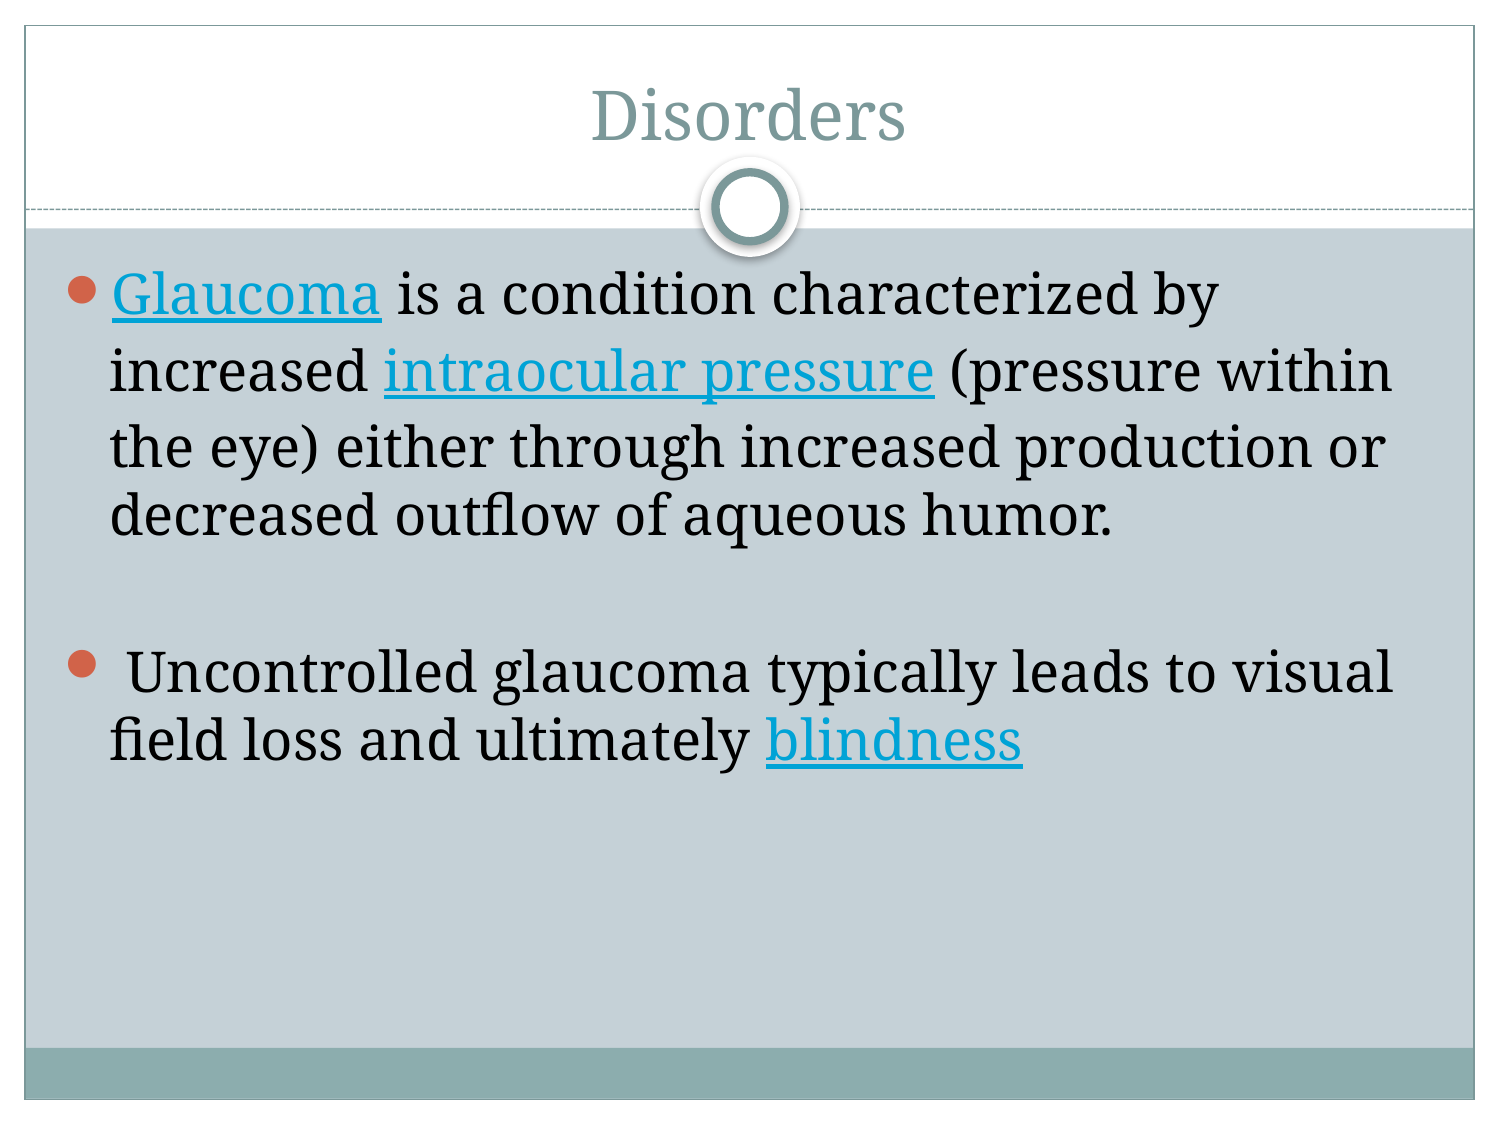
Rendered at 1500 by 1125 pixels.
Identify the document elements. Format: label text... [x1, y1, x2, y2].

title Disorders [49, 37, 1450, 162]
list Glaucoma is a condition characterized by increased intraocular pressure (pressure within the eye) either through increased production or decreased outflow of aqueous humor. Uncontrolled glaucoma typically leads to visual field loss and ultimately blindness [49, 250, 1445, 1001]
